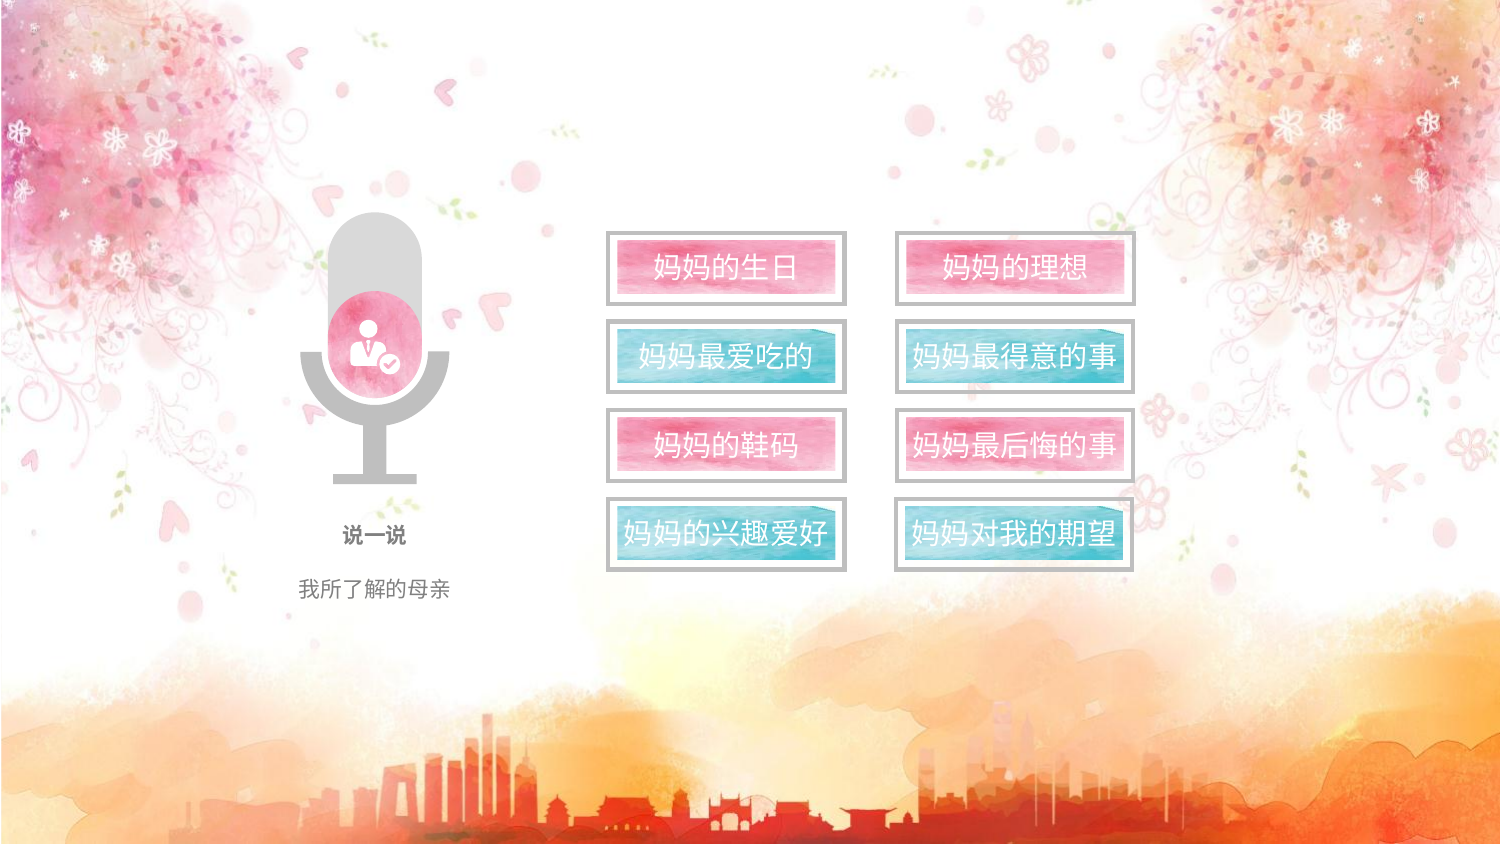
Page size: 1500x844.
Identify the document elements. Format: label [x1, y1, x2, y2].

picture [1, 0, 1500, 844]
text_box [608, 498, 845, 570]
text_box [231, 212, 519, 618]
text_box [608, 409, 845, 482]
text_box [896, 409, 1134, 482]
text_box [896, 321, 1134, 393]
text_box [608, 232, 845, 304]
text_box [608, 321, 845, 393]
text_box [895, 498, 1133, 570]
text_box [897, 232, 1134, 304]
